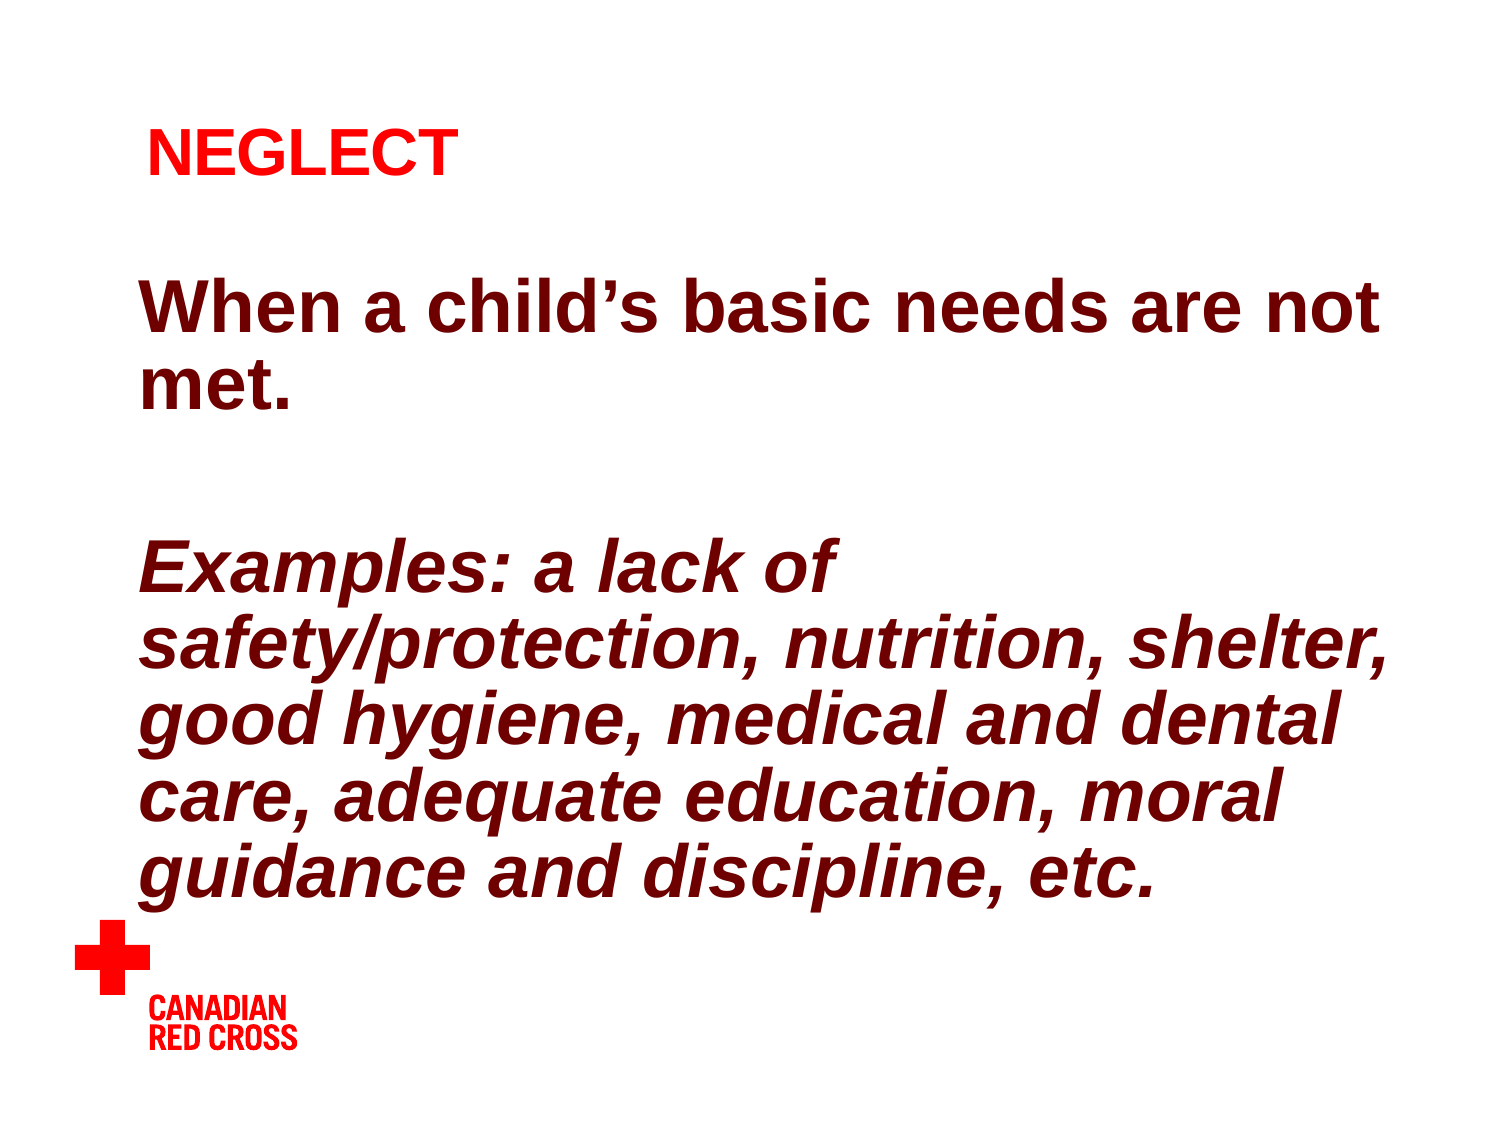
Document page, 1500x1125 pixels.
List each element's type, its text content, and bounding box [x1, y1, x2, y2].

list When a child’s basic needs are not met. Examples: a lack of safety/protection, nutrition, shelter, good hygiene, medical and dental care, adequate education, moral guidance and discipline, etc. [123, 184, 1437, 919]
title Neglect [131, 54, 1444, 197]
